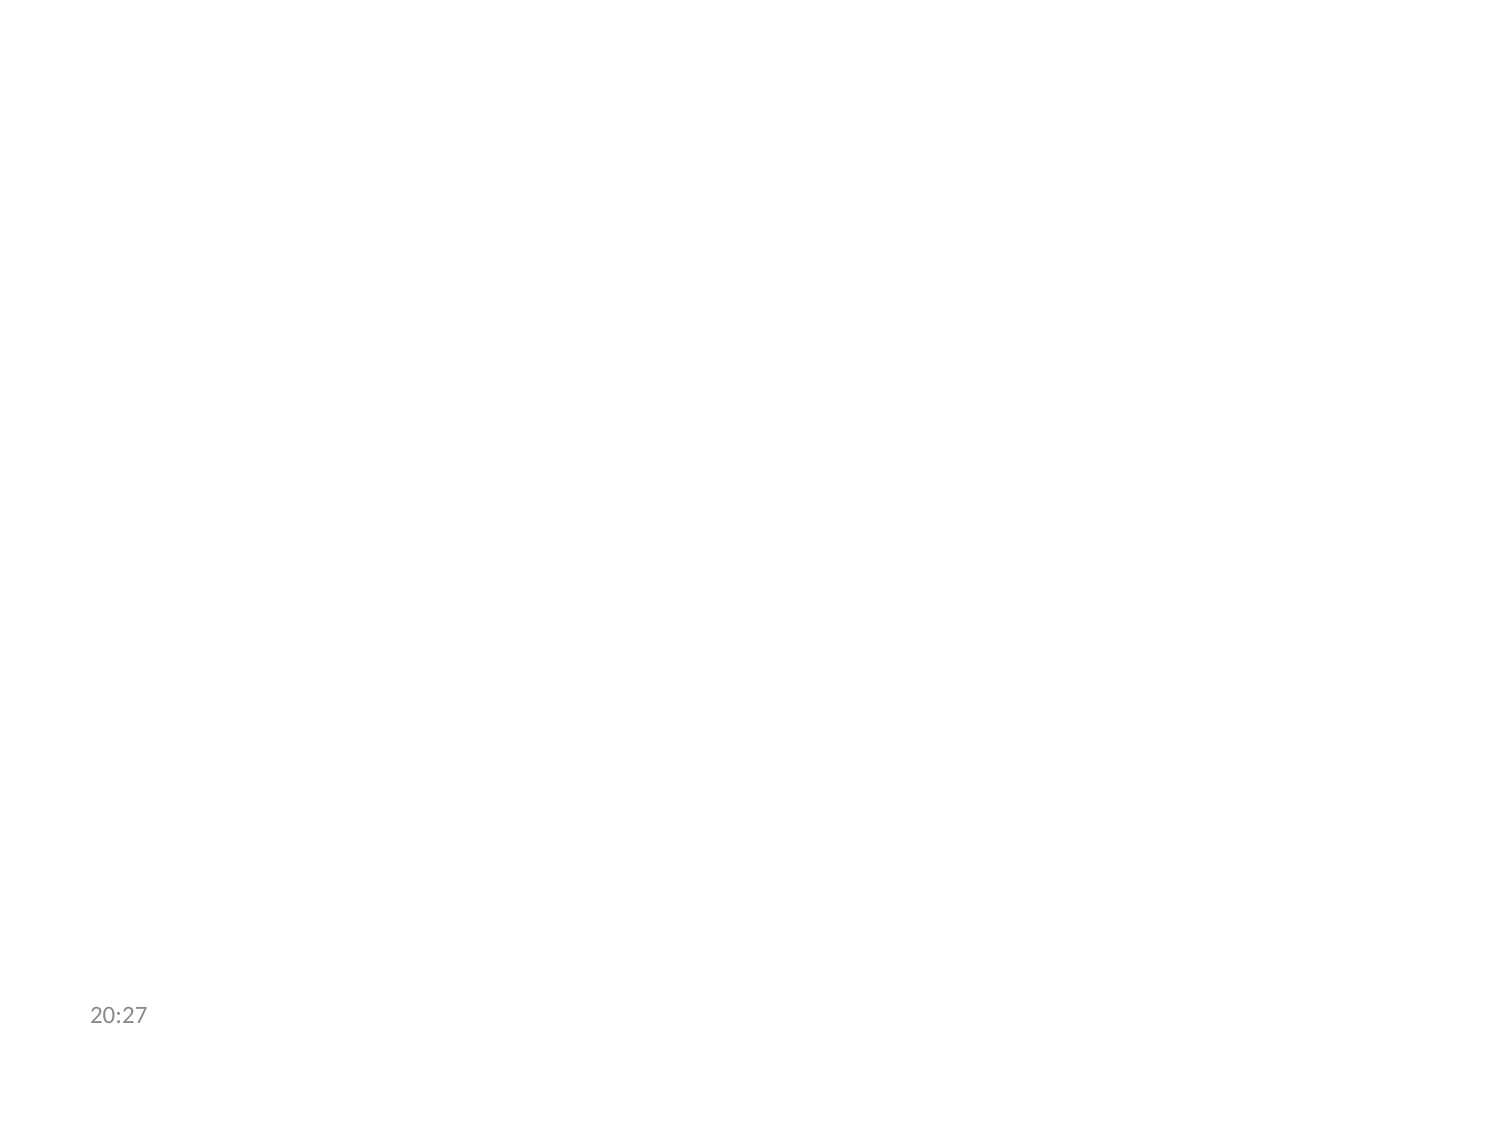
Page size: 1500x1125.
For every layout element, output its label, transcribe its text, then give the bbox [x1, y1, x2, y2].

text_box 15:35 [75, 983, 425, 1044]
